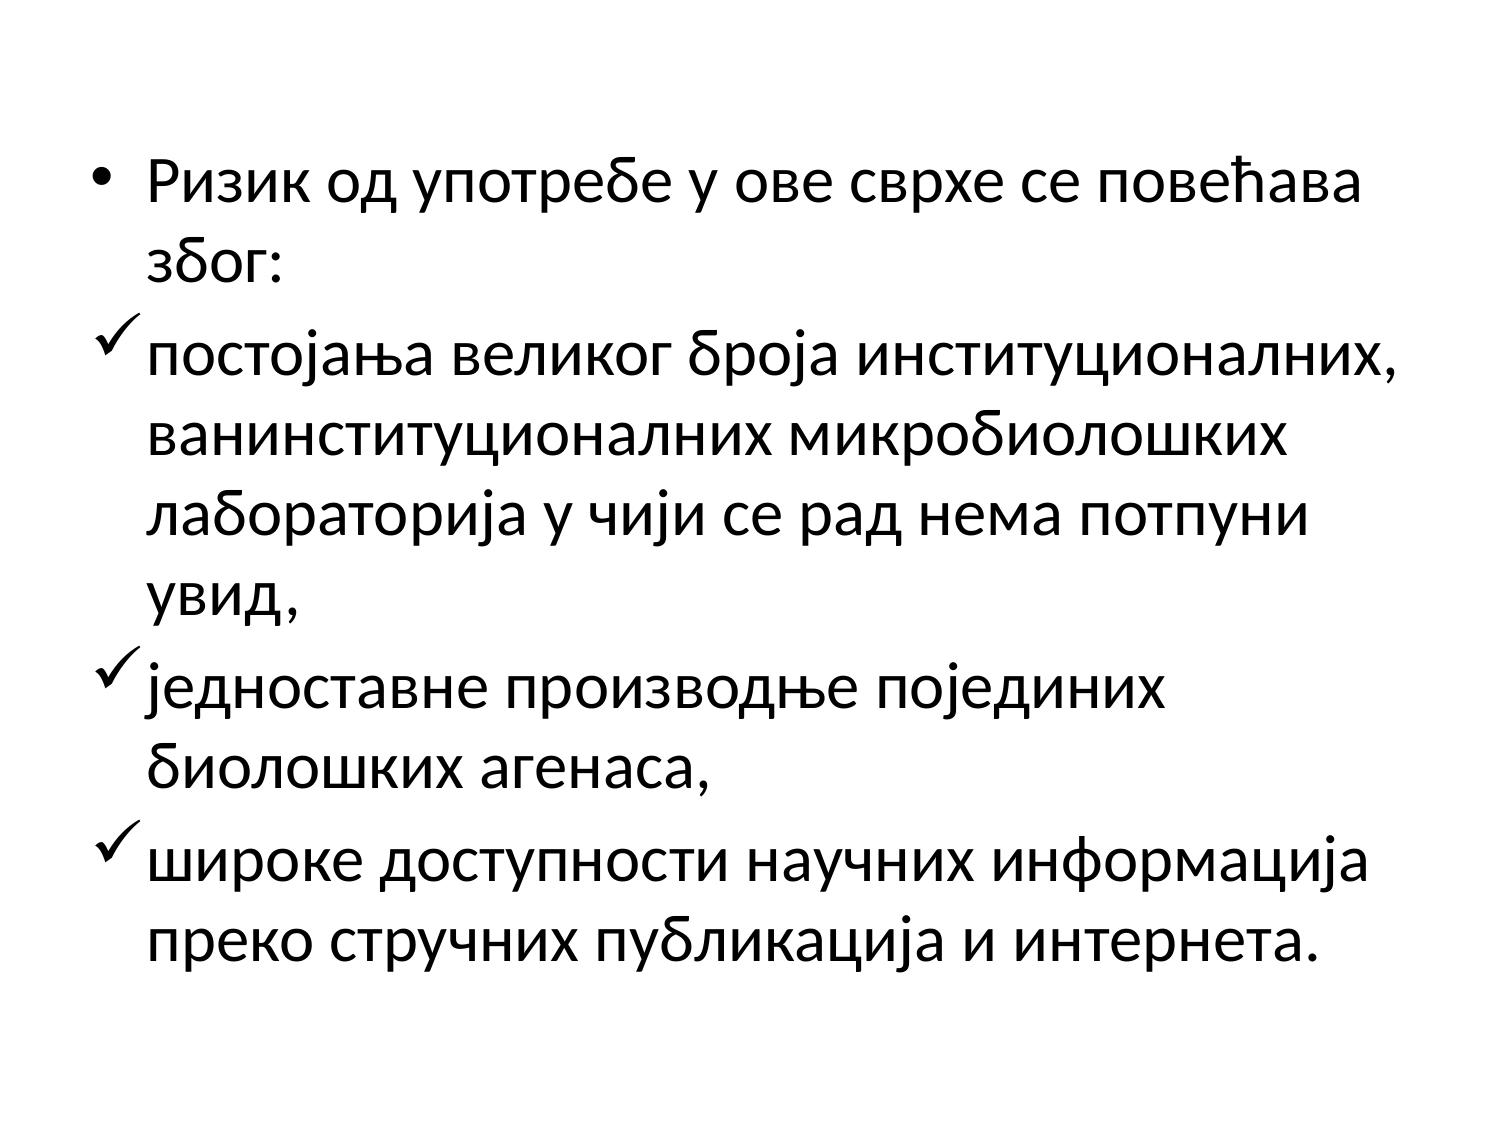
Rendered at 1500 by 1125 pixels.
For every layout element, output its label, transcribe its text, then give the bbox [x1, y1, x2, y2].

list Ризик од употребе у ове сврхе се повећава због: постојања великог броја институционалних, ванинституционалних микробиолошких лабораторија у чији се рад нема потпуни увид, једноставне производње појединих биолошких агенаса, широке доступности научних информација преко стручних публикација и интернета. [75, 105, 1425, 1005]
